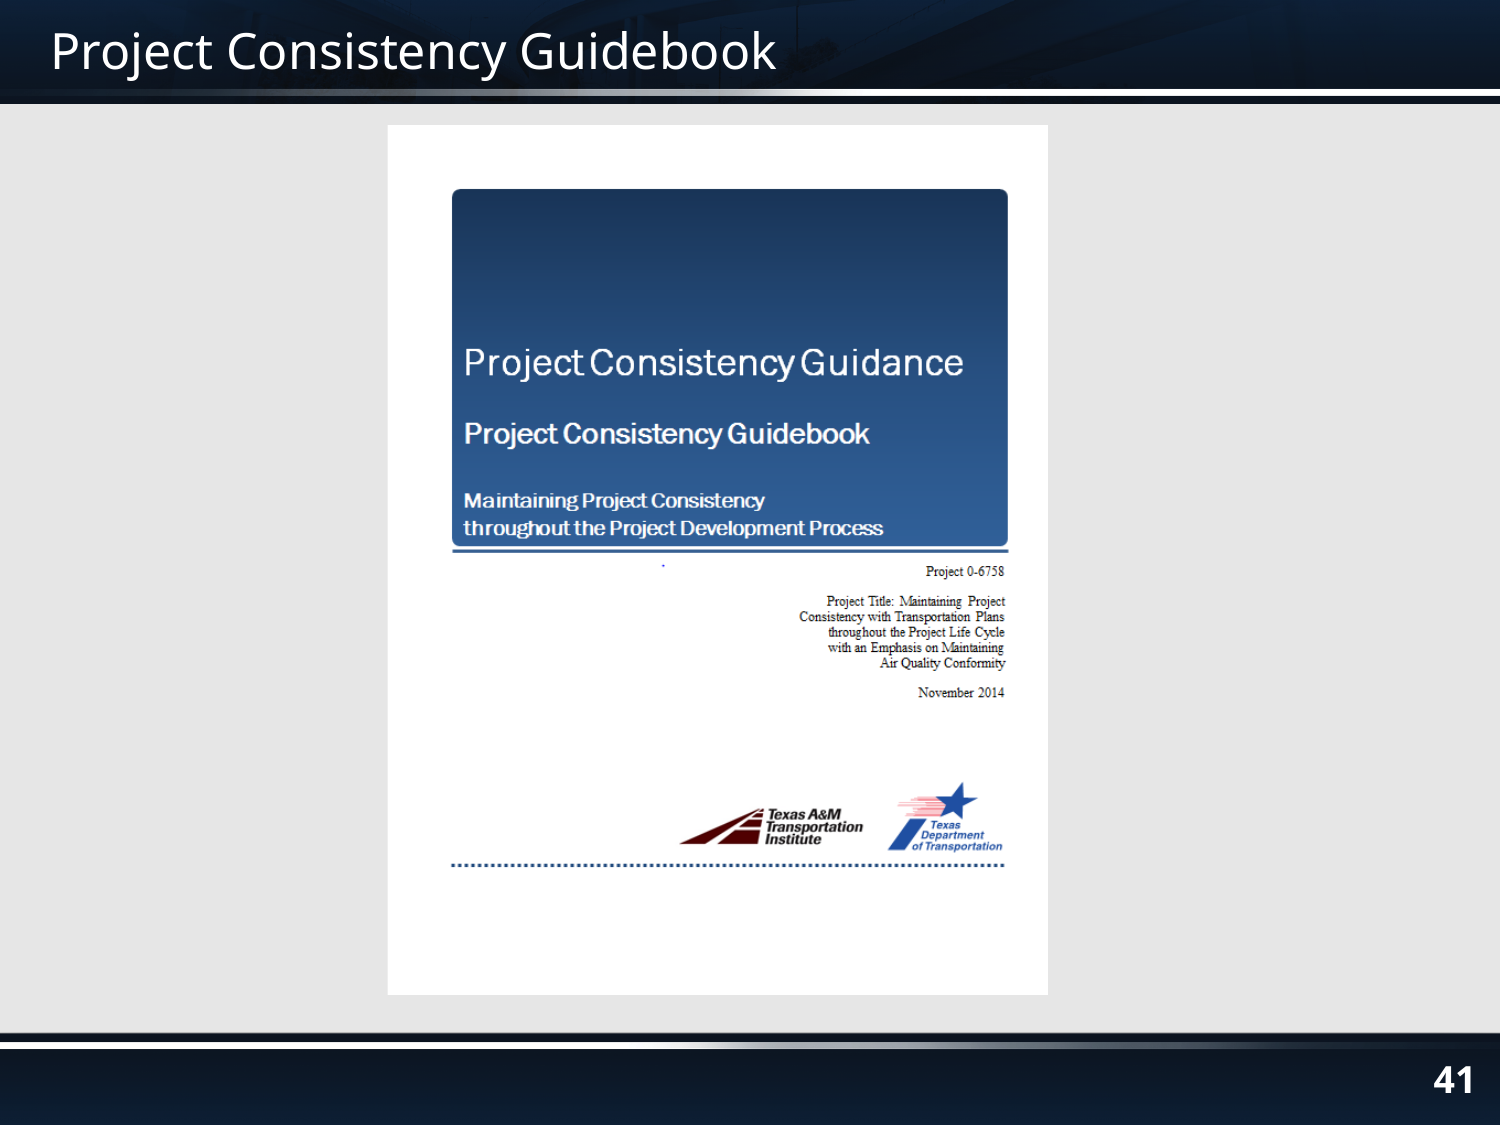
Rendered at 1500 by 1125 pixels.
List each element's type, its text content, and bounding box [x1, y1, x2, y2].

picture [0, 0, 1500, 104]
title Project Consistency Guidebook [50, 12, 1421, 89]
picture [0, 1032, 1500, 1125]
picture [387, 124, 1049, 996]
